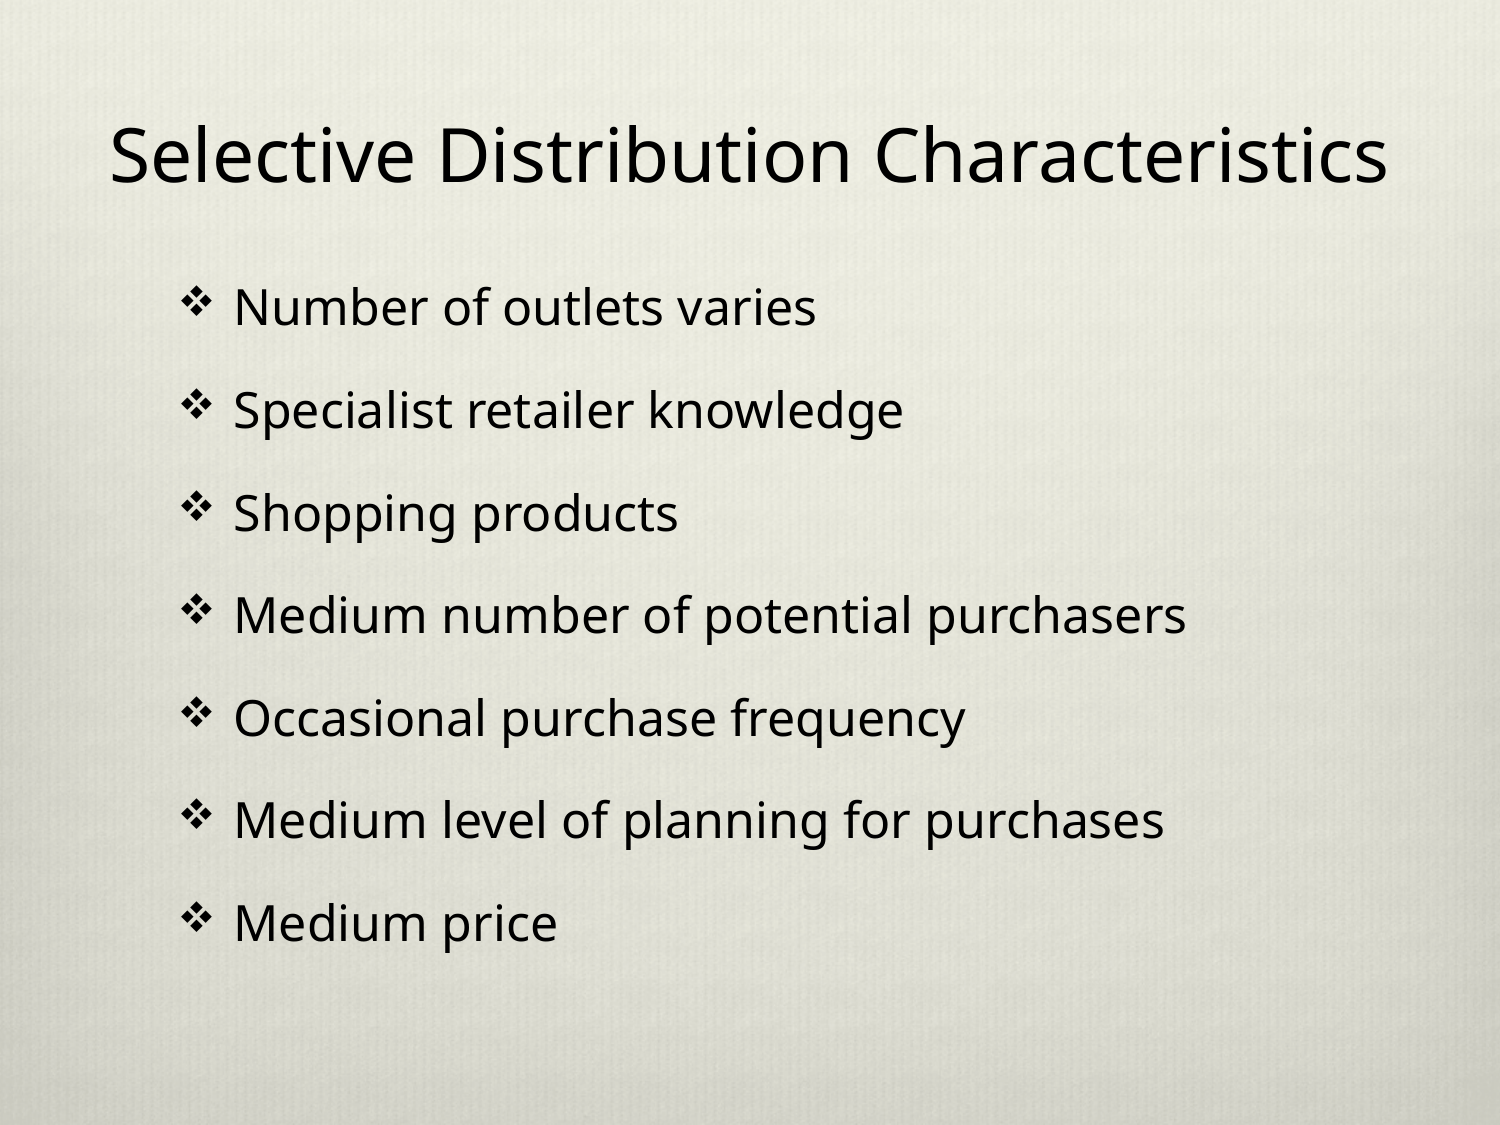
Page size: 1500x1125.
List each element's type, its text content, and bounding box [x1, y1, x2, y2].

text_box Selective Distribution Characteristics [24, 37, 1475, 213]
text_box Number of outlets varies Specialist retailer knowledge Shopping products Medium number of potential purchasers Occasional purchase frequency Medium level of planning for purchases Medium price [162, 275, 1275, 988]
